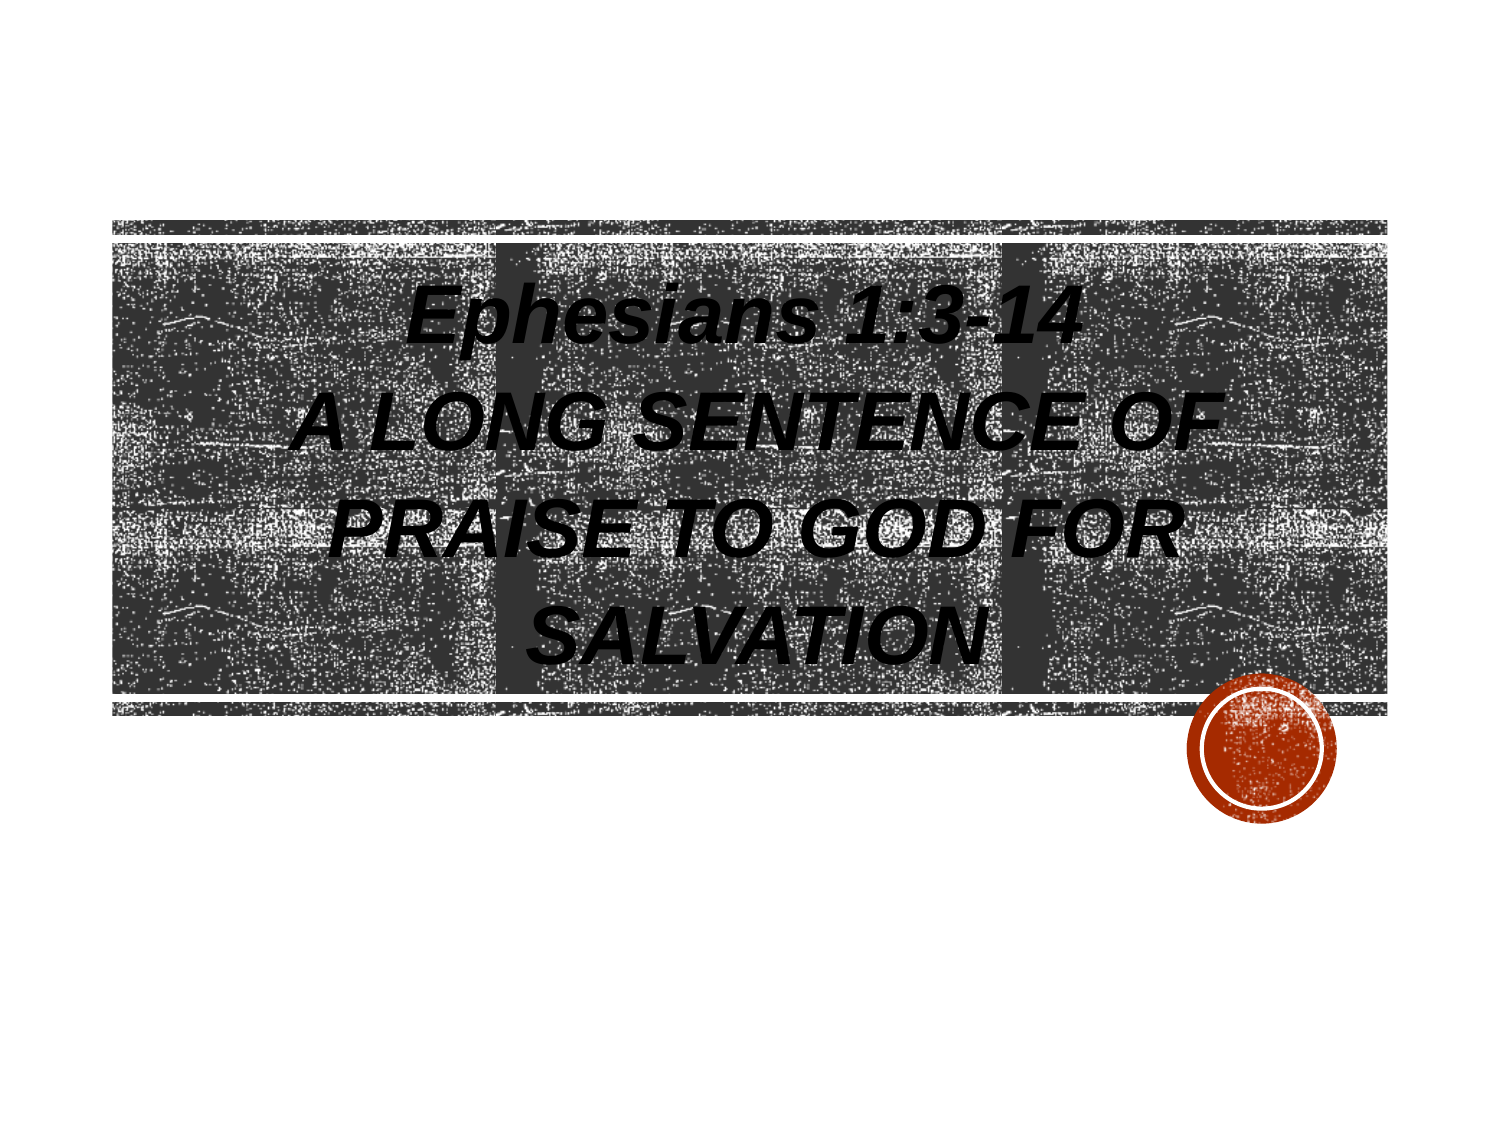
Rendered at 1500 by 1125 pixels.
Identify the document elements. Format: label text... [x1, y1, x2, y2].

text_box Ephesians 1:3-14 A LONG SENTENCE OF PRAISE TO GOD FOR SALVATION [117, 245, 1396, 689]
